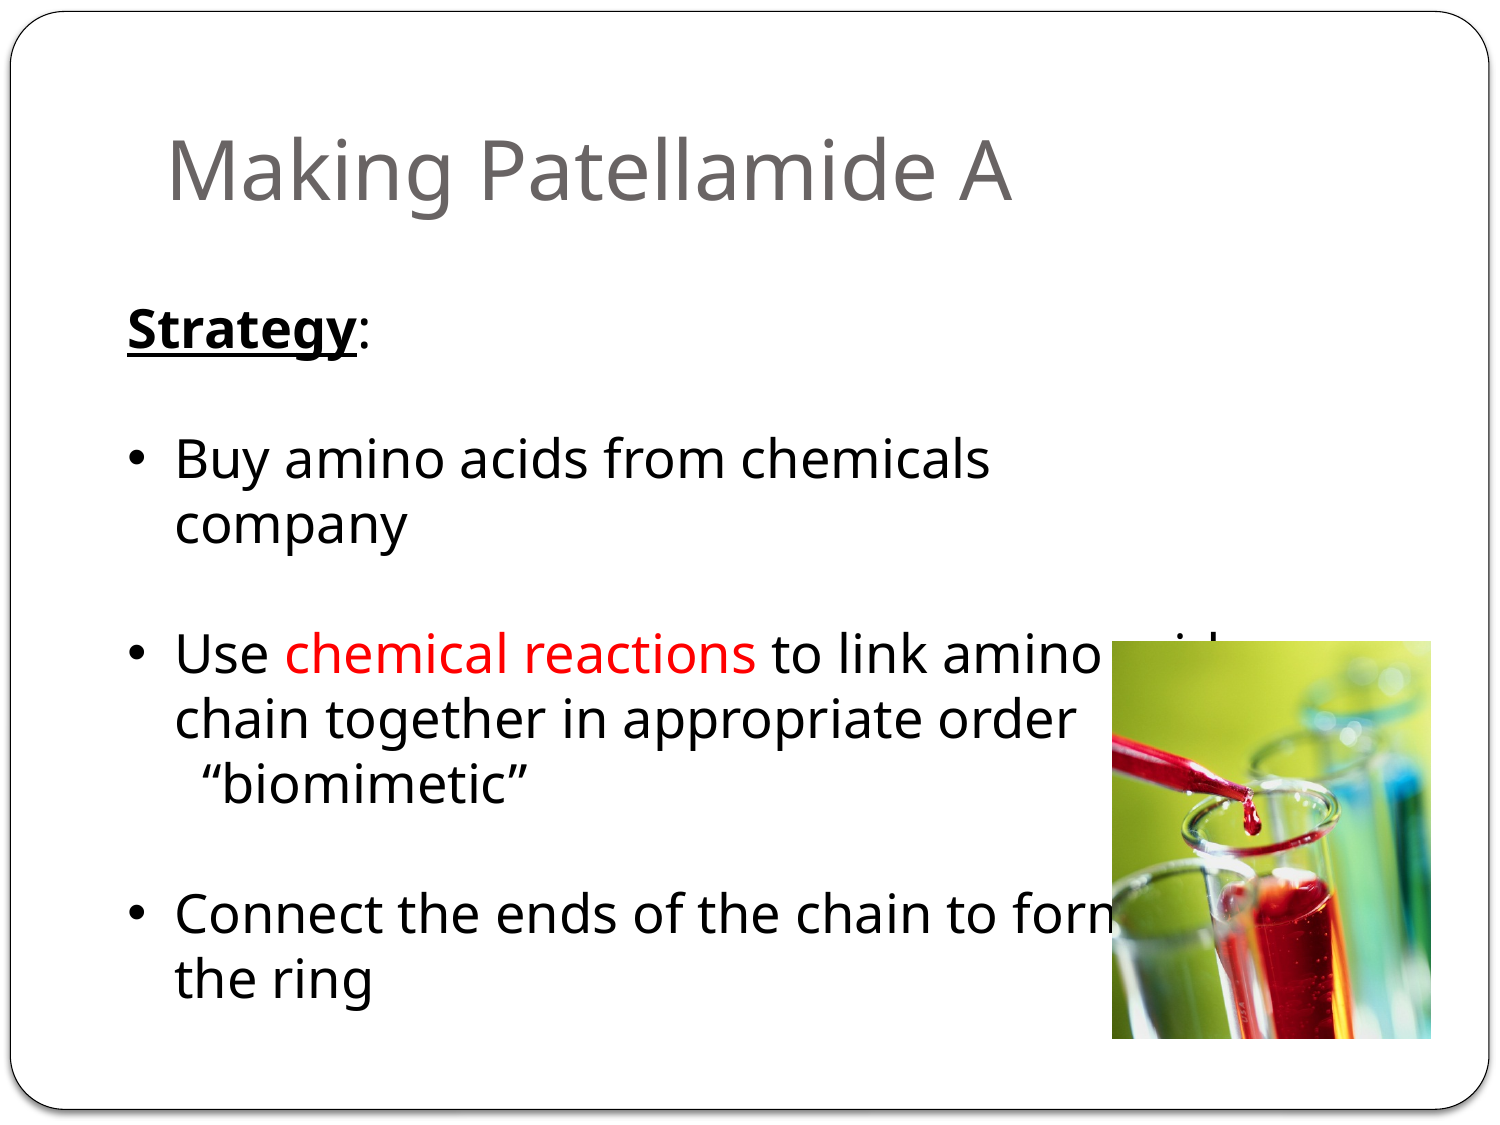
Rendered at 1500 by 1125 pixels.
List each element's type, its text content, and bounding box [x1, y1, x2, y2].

text_box Strategy: Buy amino acids from chemicals company Use chemical reactions to link amino acid chain together in appropriate order “biomimetic” Connect the ends of the chain to form the ring [112, 287, 1238, 1082]
picture [1112, 641, 1431, 1040]
title Making Patellamide A [149, 44, 1426, 233]
